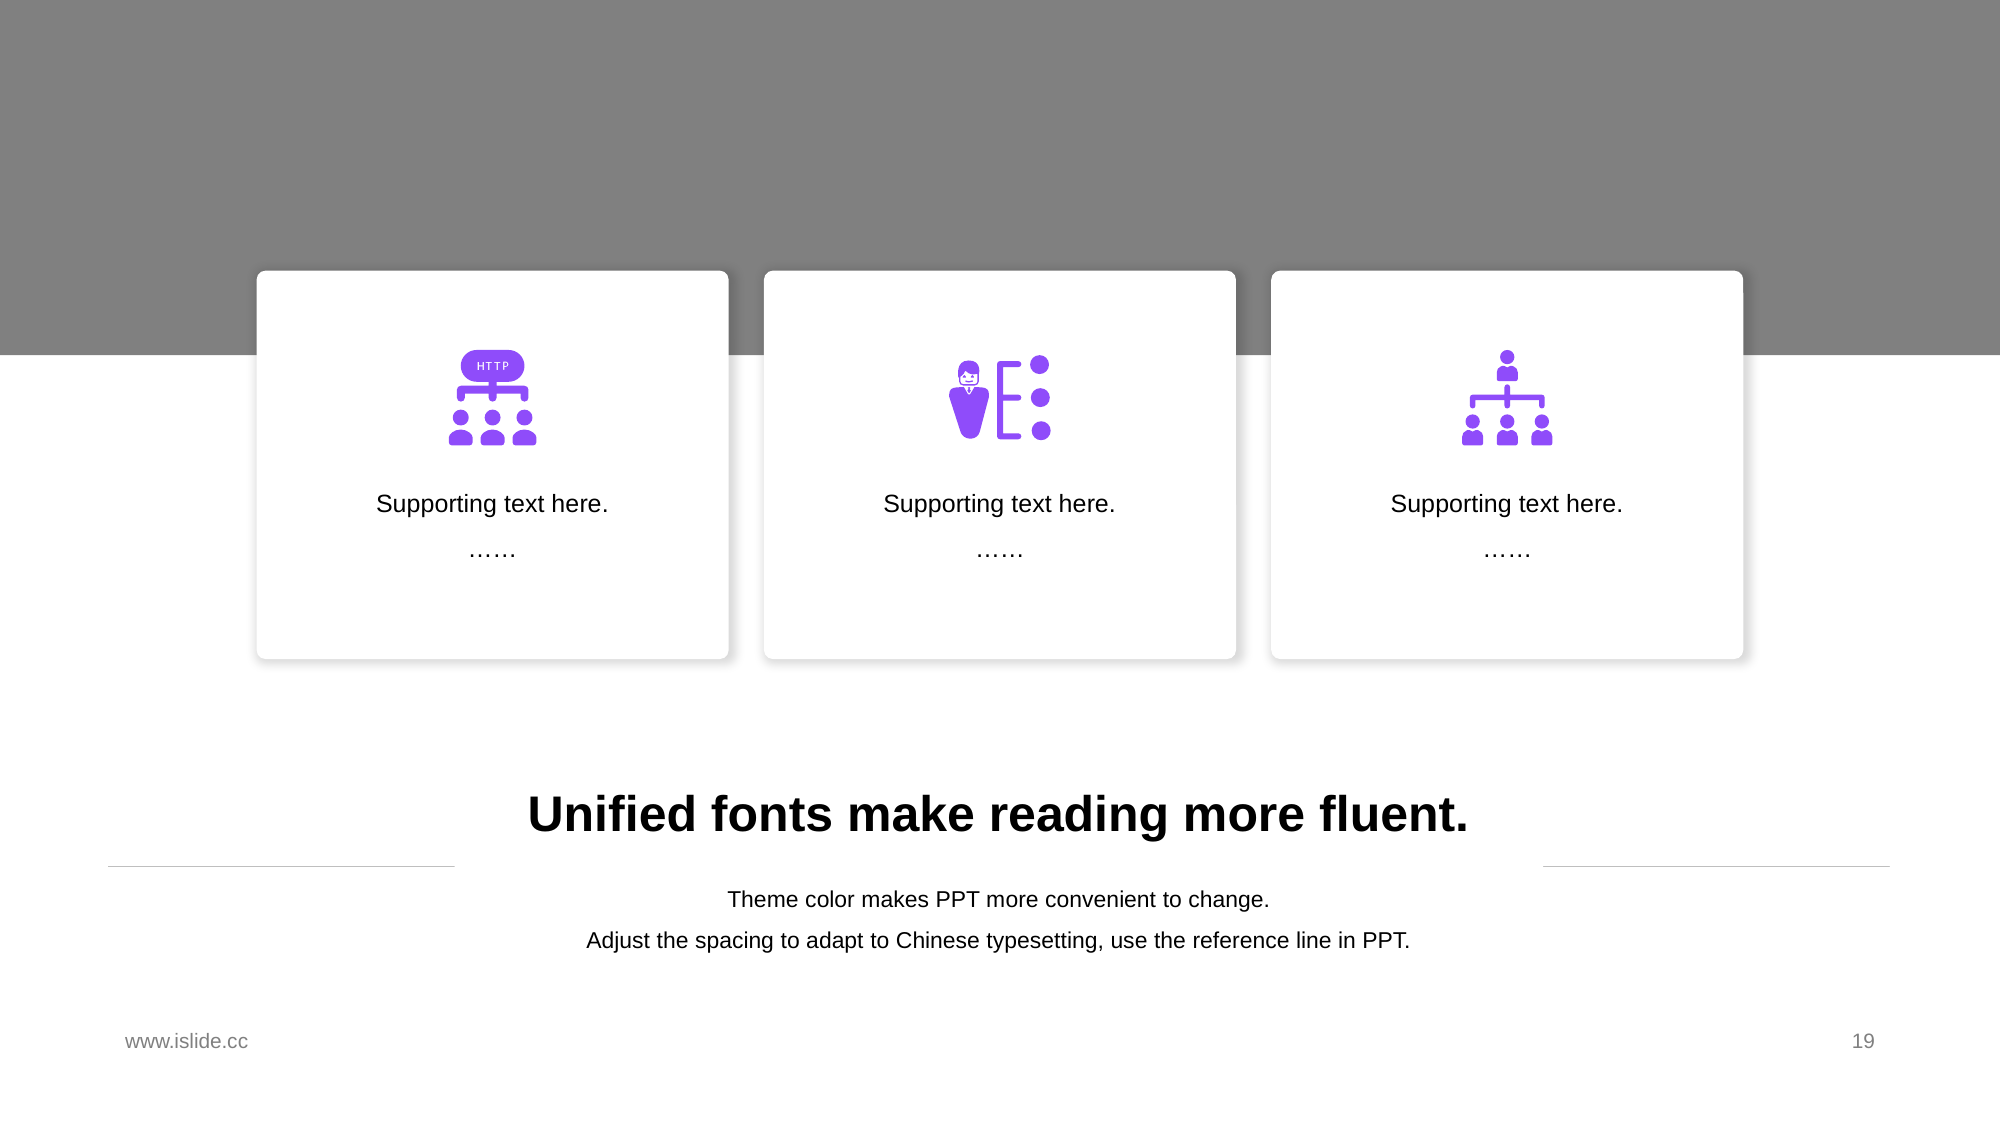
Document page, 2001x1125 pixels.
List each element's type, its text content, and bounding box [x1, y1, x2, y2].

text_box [0, 0, 2000, 974]
footer www.islide.cc [109, 1023, 790, 1058]
slide_number 19 [1412, 1023, 1890, 1058]
